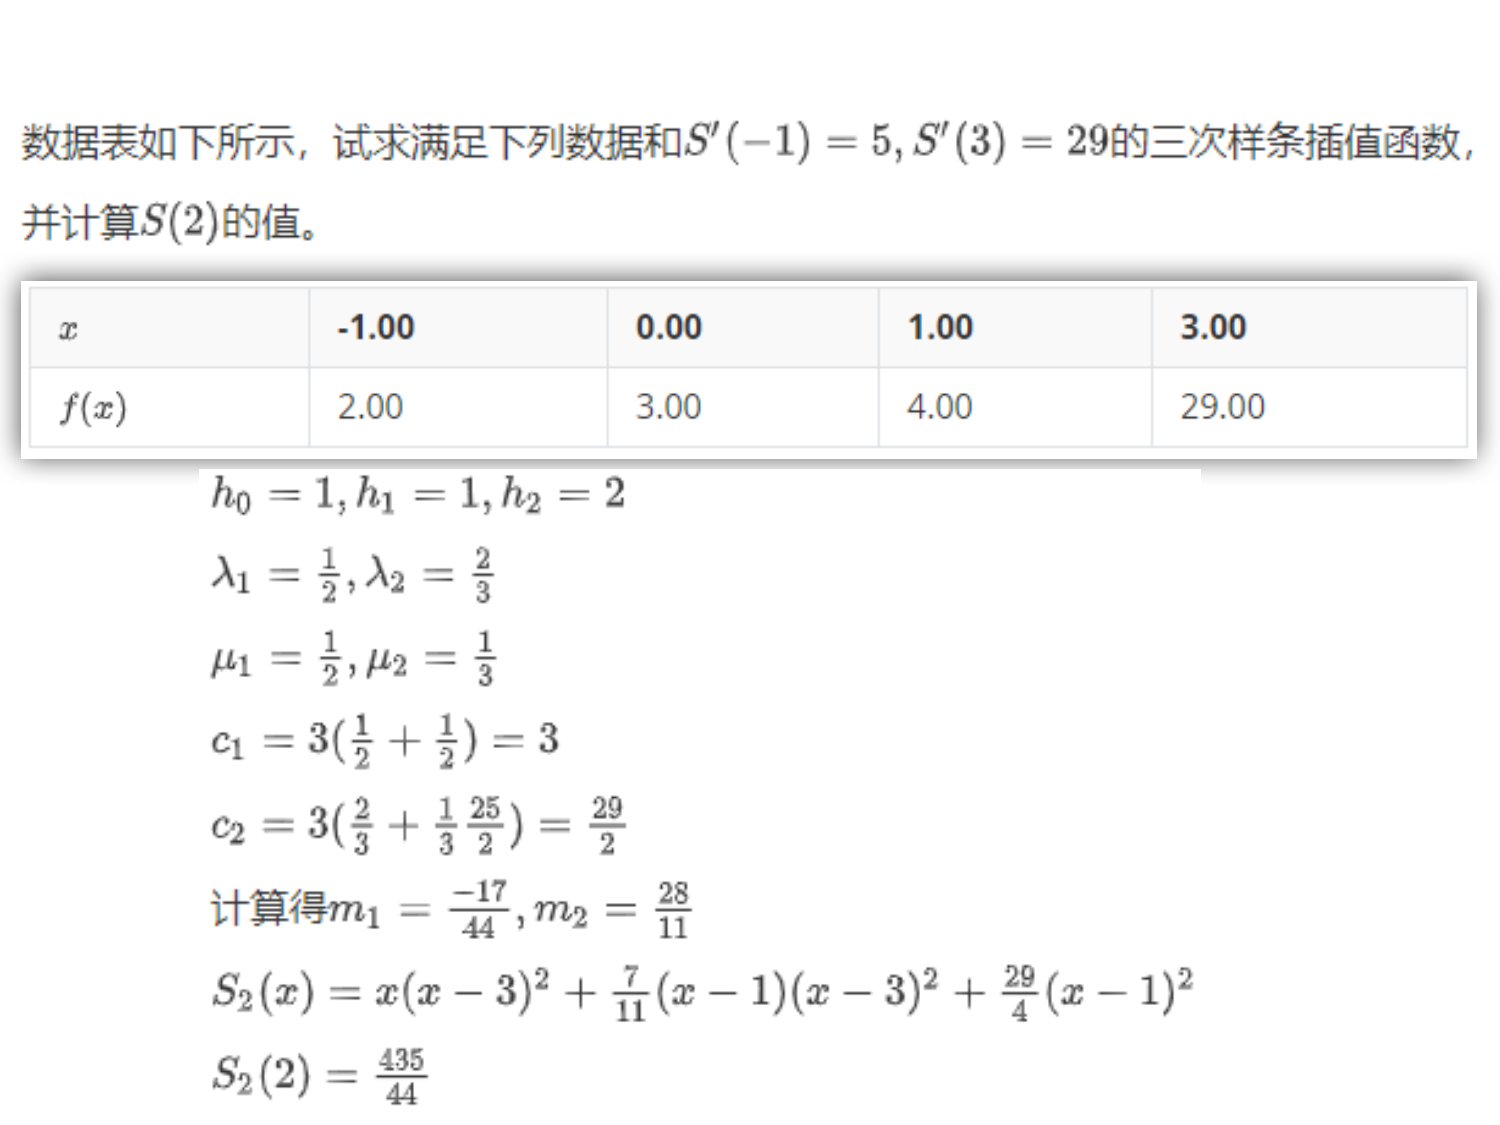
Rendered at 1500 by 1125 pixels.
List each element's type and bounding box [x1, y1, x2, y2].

picture [21, 280, 1477, 459]
picture [18, 116, 1477, 254]
picture [198, 469, 1201, 1120]
